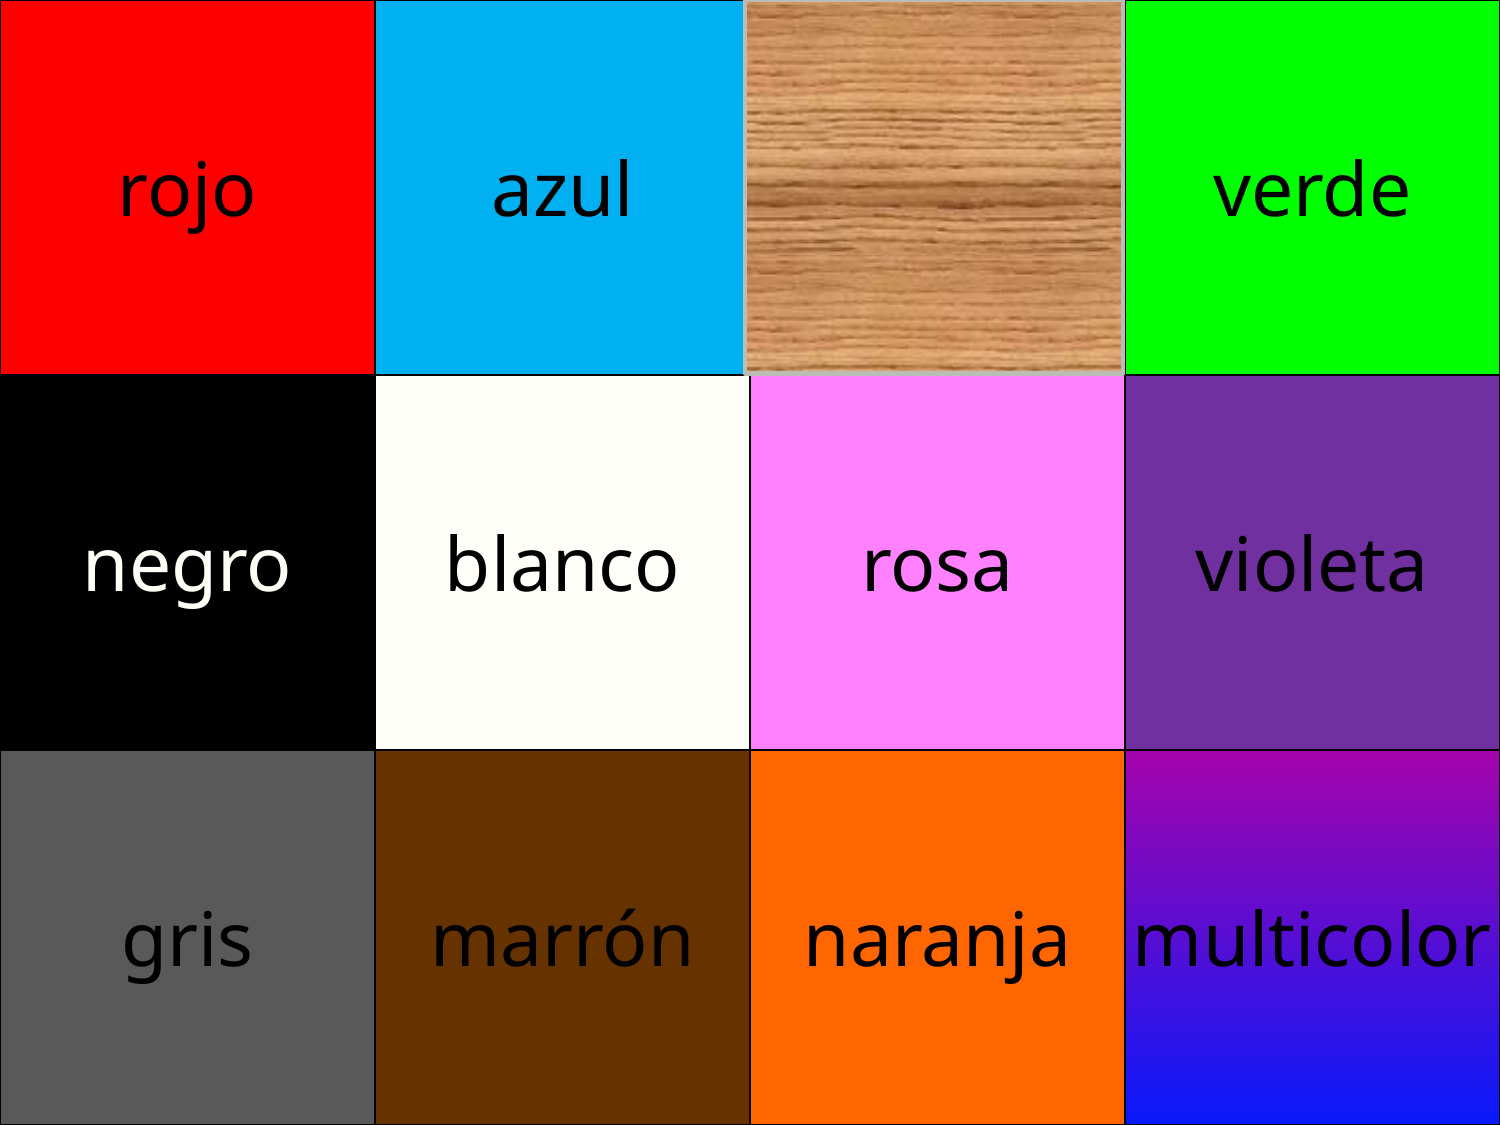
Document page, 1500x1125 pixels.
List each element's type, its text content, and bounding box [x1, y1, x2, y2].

table_cell blanco [376, 376, 749, 749]
table_cell gris [1, 751, 374, 1124]
table_cell marrón [376, 751, 749, 1124]
table_cell negro [1, 376, 374, 749]
table_cell naranja [751, 751, 1124, 1124]
text_box [743, 0, 1125, 376]
table_cell rosa [751, 376, 1124, 749]
table_cell multicolor [1126, 751, 1499, 1124]
table_header azul [376, 1, 743, 374]
table_cell violeta [1126, 376, 1499, 749]
table_header rojo [1, 1, 374, 374]
table_header verde [1126, 1, 1499, 374]
